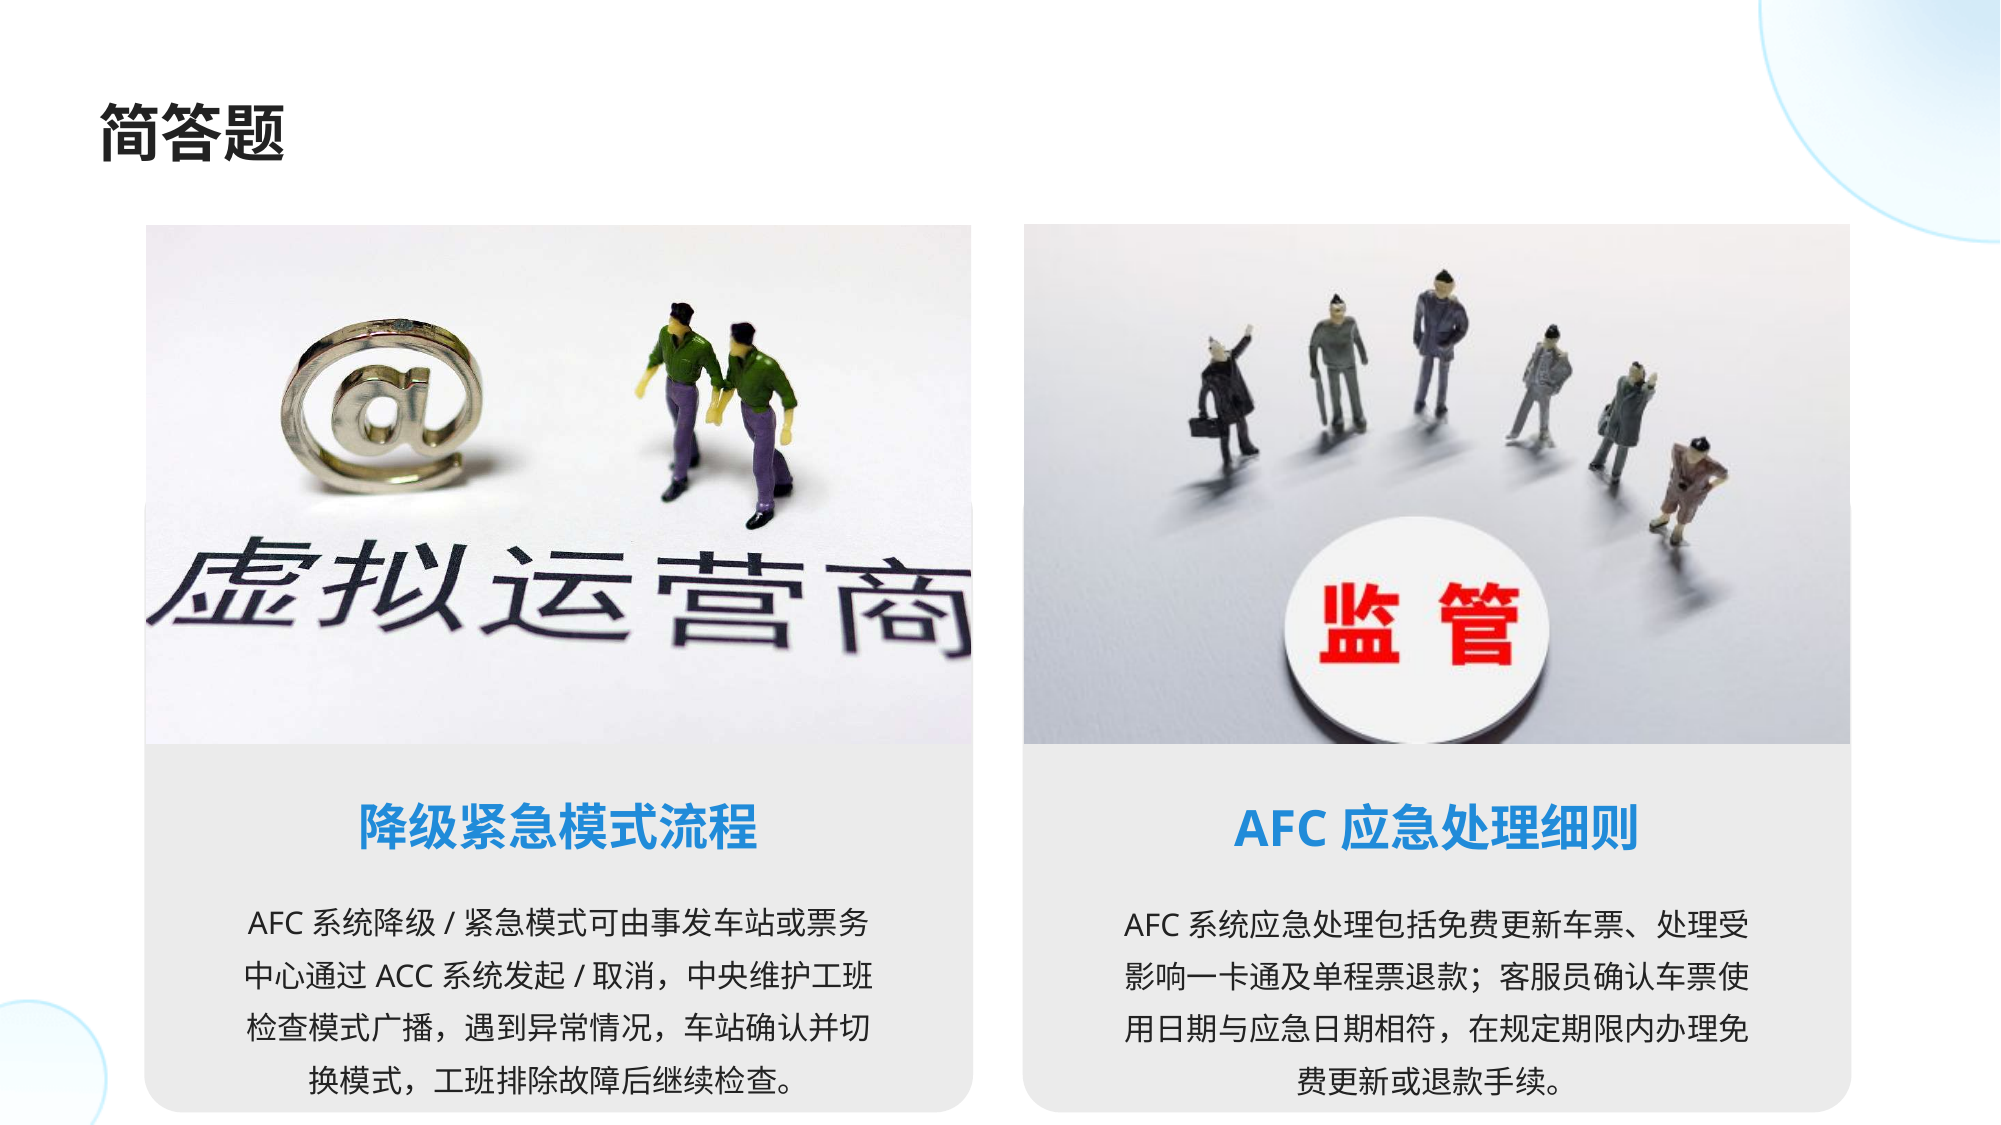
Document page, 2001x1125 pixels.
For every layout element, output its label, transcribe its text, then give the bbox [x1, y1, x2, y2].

picture [0, 0, 2001, 1125]
text_box [1022, 750, 1852, 1113]
text_box 简答题 [78, 43, 1922, 189]
text_box AFC应急处理细则 [1104, 780, 1770, 862]
text_box [144, 750, 974, 1113]
text_box 降级紧急模式流程 [226, 779, 891, 860]
text_box AFC系统降级/紧急模式可由事发车站或票务中心通过ACC系统发起/取消，中央维护工班检查模式广播，遇到异常情况，车站确认并切换模式，工班排除故障后继续检查。 [226, 883, 891, 1019]
text_box AFC系统应急处理包括免费更新车票、处理受影响一卡通及单程票退款；客服员确认车票使用日期与应急日期相符，在规定期限内办理免费更新或退款手续。 [1104, 884, 1770, 1020]
